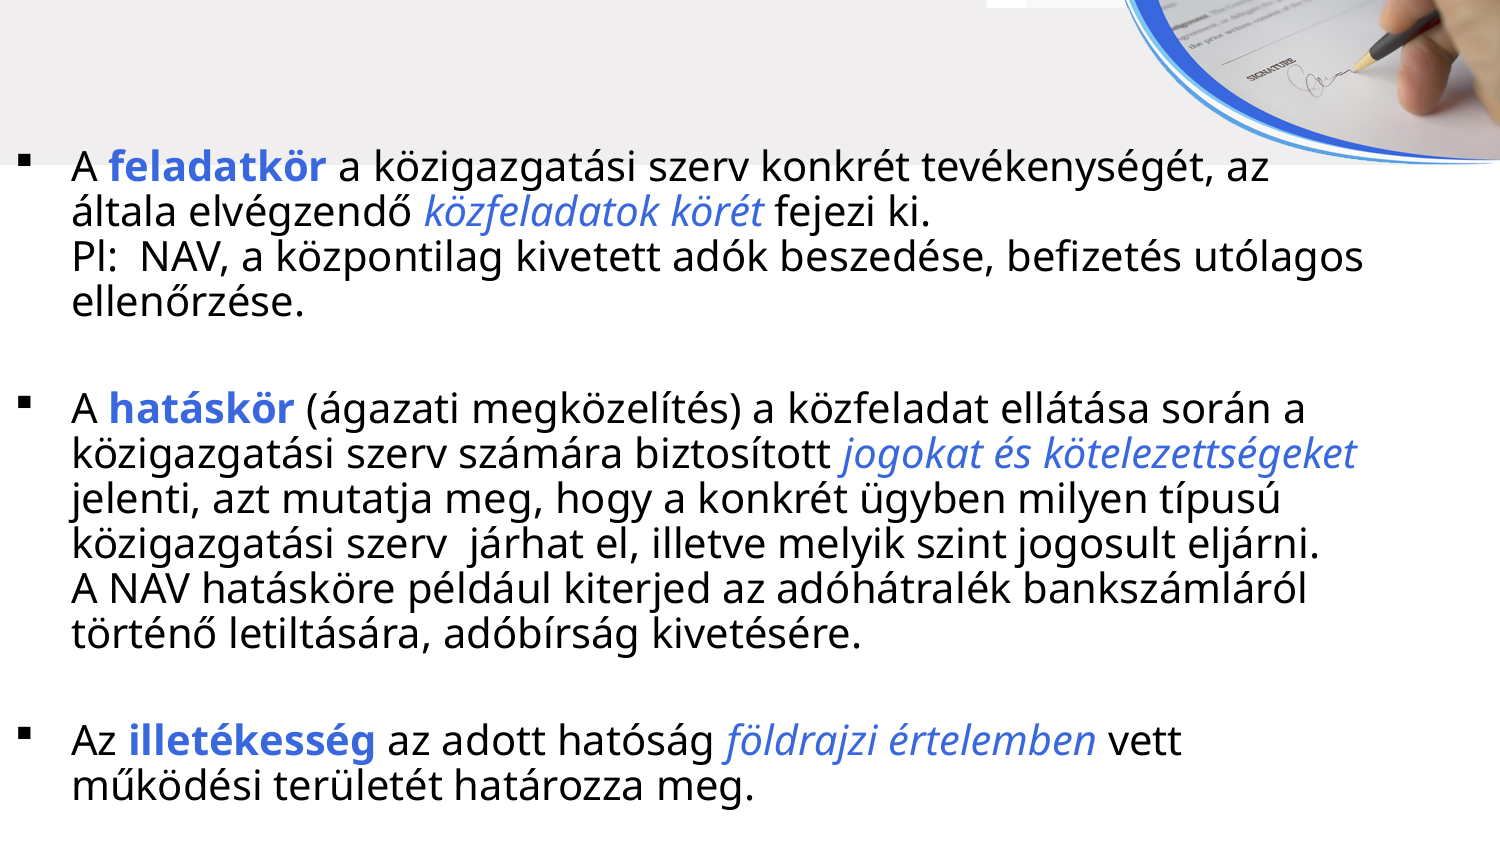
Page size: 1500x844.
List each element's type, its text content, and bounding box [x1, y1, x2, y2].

picture [0, 109, 1500, 844]
list A feladatkör a közigazgatási szerv konkrét tevékenységét, az általa elvégzendő közfeladatok körét fejezi ki. Pl: NAV, a központilag kivetett adók beszedése, befizetés utólagos ellenőrzése. A hatáskör (ágazati megközelítés) a közfeladat ellátása során a közigazgatási szerv számára biztosított jogokat és kötelezettségeket jelenti, azt mutatja meg, hogy a konkrét ügyben milyen típusú közigazgatási szerv járhat el, illetve melyik szint jogosult eljárni. A NAV hatásköre például kiterjed az adóhátralék bankszámláról történő letiltására, adóbírság kivetésére. Az illetékesség az adott hatóság földrajzi értelemben vett működési területét határozza meg. [0, 138, 1394, 765]
list [0, 43, 1500, 109]
picture [0, 0, 1500, 43]
